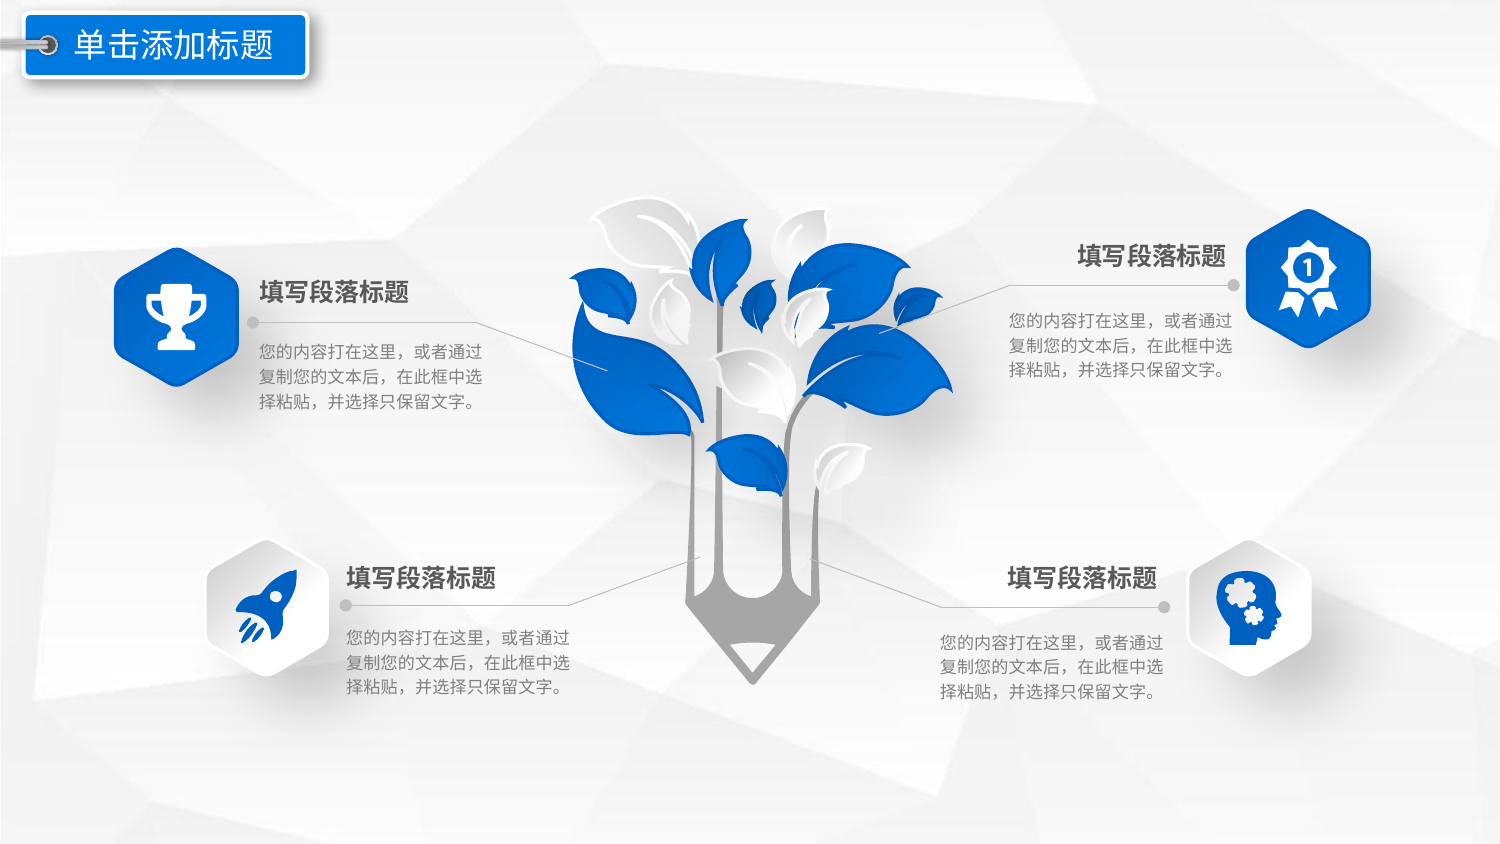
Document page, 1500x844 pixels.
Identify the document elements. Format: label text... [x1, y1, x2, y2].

text_box [235, 569, 297, 640]
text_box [809, 558, 1165, 608]
text_box [1280, 239, 1337, 296]
text_box [1186, 537, 1311, 676]
text_box 填写段落标题 [341, 562, 345, 596]
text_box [252, 322, 608, 371]
text_box 您的内容打在这里，或者通过复制您的文本后，在此框中选择粘贴，并选择只保留文字。 [931, 628, 1164, 703]
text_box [38, 35, 58, 55]
text_box 您的内容打在这里，或者通过复制您的文本后，在此框中选择粘贴，并选择只保留文字。 [340, 623, 571, 698]
picture [0, 0, 1500, 844]
text_box [1246, 209, 1371, 348]
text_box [0, 40, 48, 49]
text_box [1312, 291, 1338, 318]
text_box 填写段落标题 [253, 276, 415, 310]
text_box [22, 11, 309, 79]
text_box [146, 283, 207, 351]
text_box [114, 248, 239, 387]
text_box 填写段落标题 [1071, 240, 1233, 274]
text_box [1278, 291, 1305, 318]
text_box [345, 557, 701, 606]
text_box 单击添加标题 [39, 17, 308, 72]
text_box [239, 617, 258, 644]
text_box [1216, 570, 1282, 645]
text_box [879, 285, 1234, 334]
text_box 您的内容打在这里，或者通过复制您的文本后，在此框中选择粘贴，并选择只保留文字。 [1000, 334, 1234, 381]
text_box [204, 537, 329, 676]
text_box [251, 627, 264, 642]
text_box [551, 184, 951, 685]
text_box 您的内容打在这里，或者通过复制您的文本后，在此框中选择粘贴，并选择只保留文字。 [253, 371, 484, 412]
